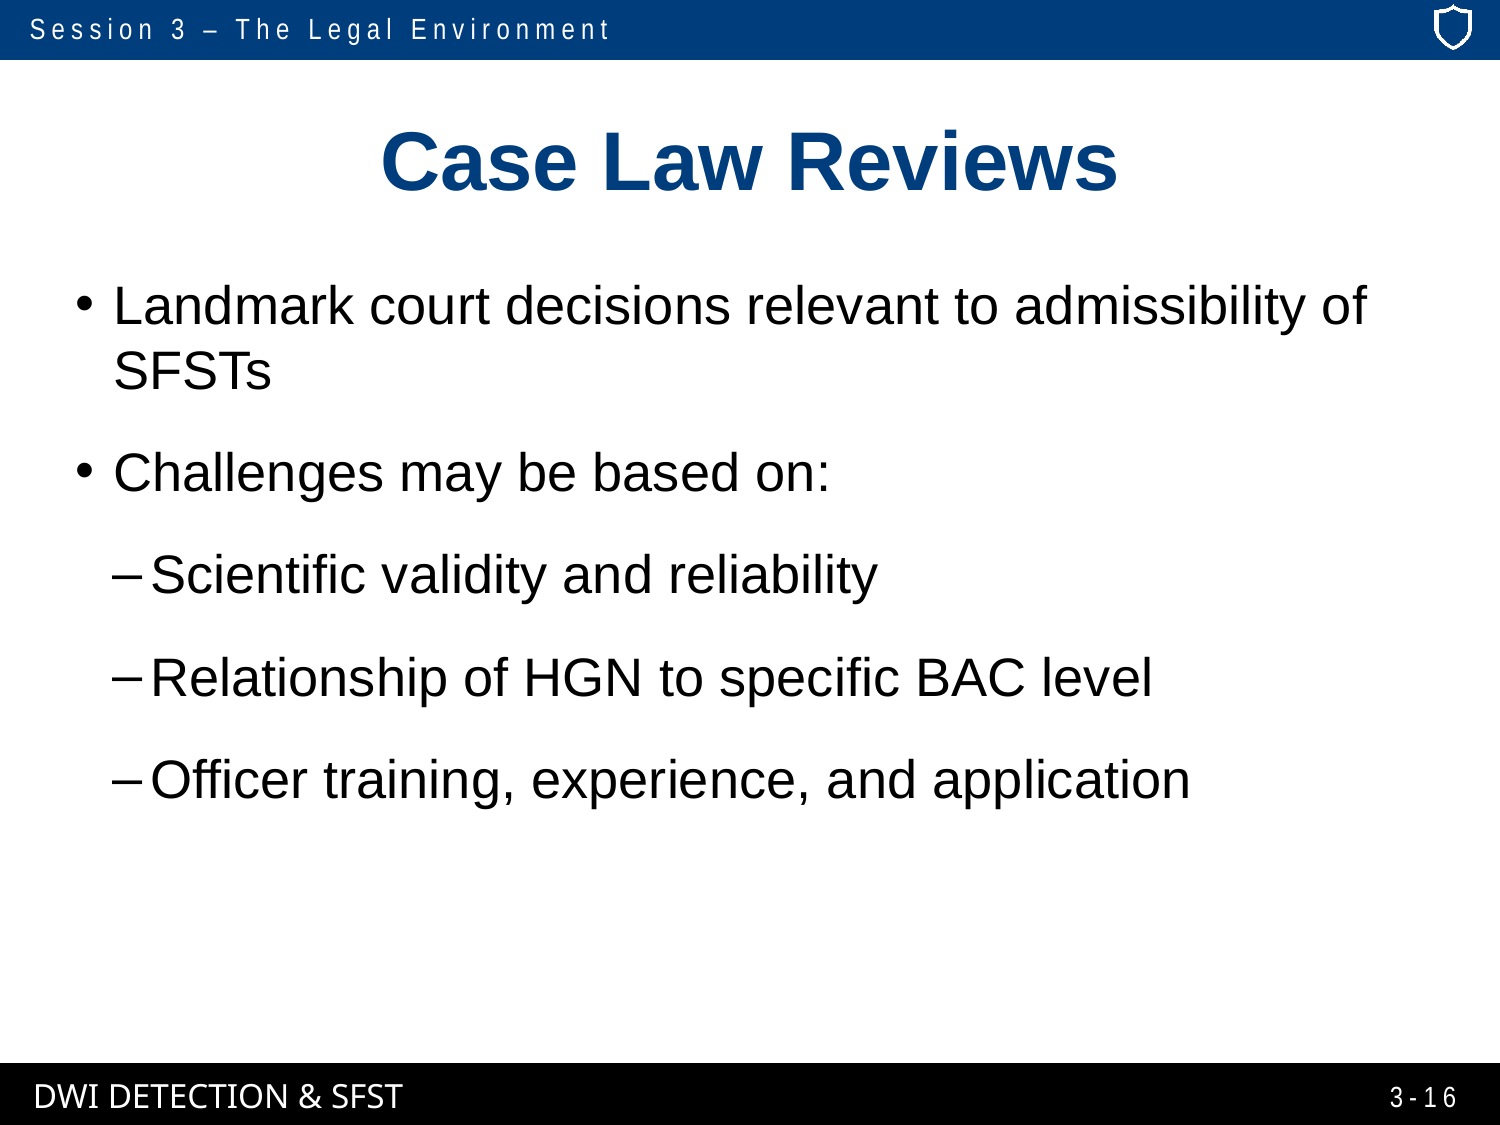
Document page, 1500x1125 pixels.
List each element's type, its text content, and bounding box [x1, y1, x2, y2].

picture [1434, 4, 1472, 50]
slide_number 3-16 [1121, 1065, 1472, 1125]
list Landmark court decisions relevant to admissibility of SFSTs Challenges may be based on: Scientific validity and reliability Relationship of HGN to specific BAC level Officer training, experience, and application [75, 270, 1425, 975]
title Case Law Reviews [75, 104, 1425, 210]
